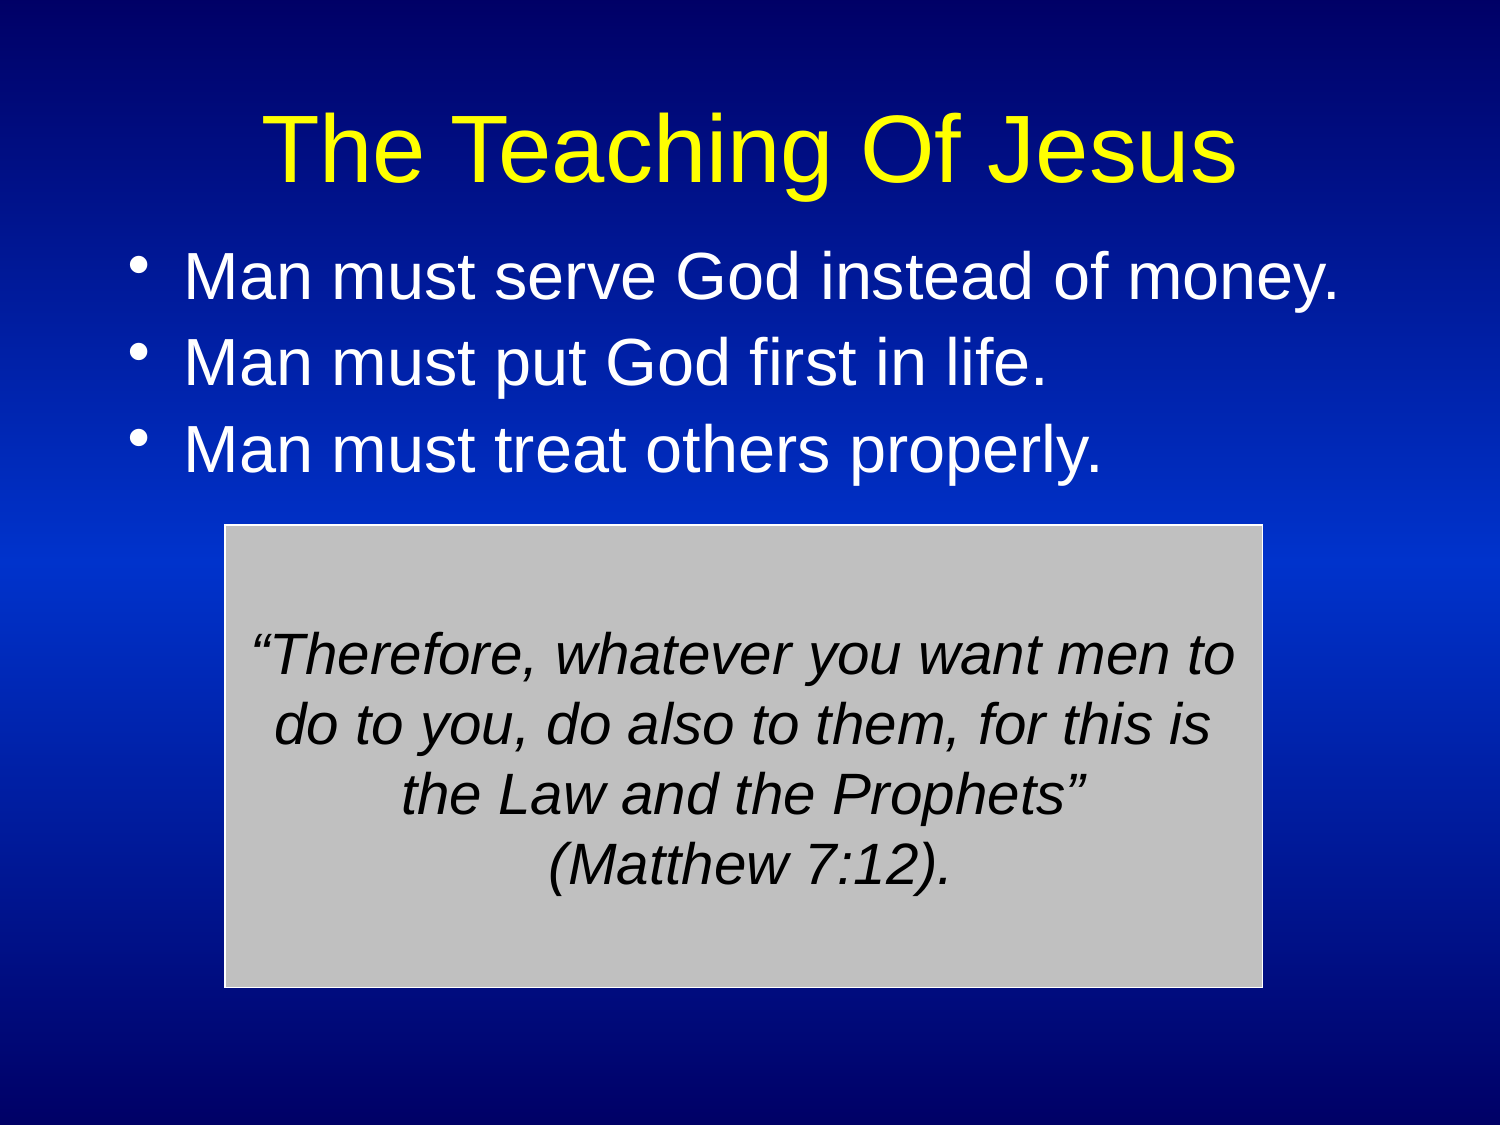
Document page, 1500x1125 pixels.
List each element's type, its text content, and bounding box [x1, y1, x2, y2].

list Man must serve God instead of money. Man must put God first in life. Man must treat others properly. [112, 224, 1463, 525]
text_box “Therefore, whatever you want men to do to you, do also to them, for this is the Law and the Prophets” (Matthew 7:12). [224, 524, 1263, 988]
title The Teaching Of Jesus [37, 50, 1463, 238]
